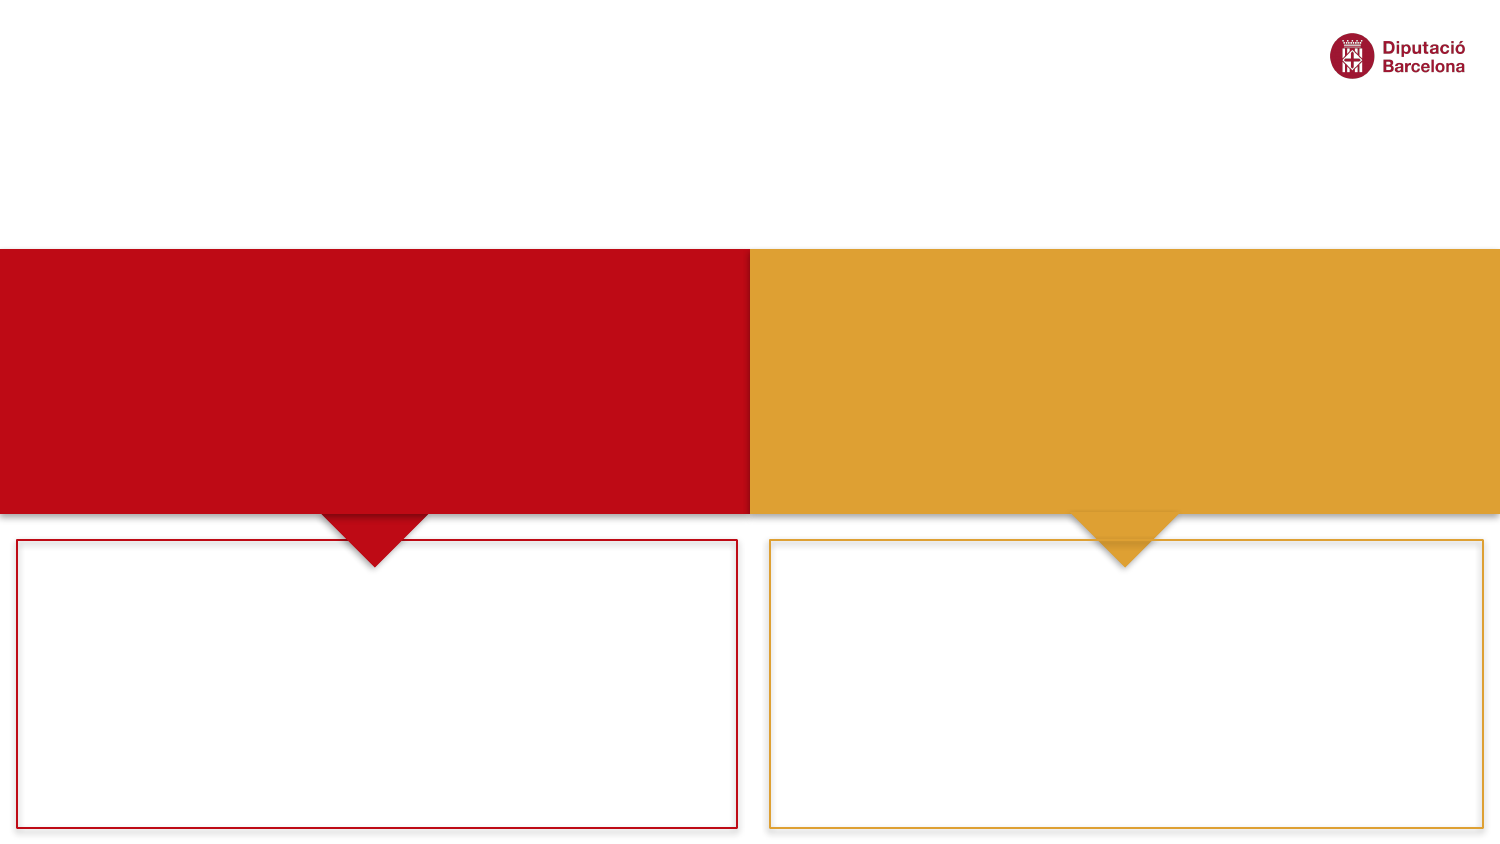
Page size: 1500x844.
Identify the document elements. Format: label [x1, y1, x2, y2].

picture [1330, 33, 1465, 79]
